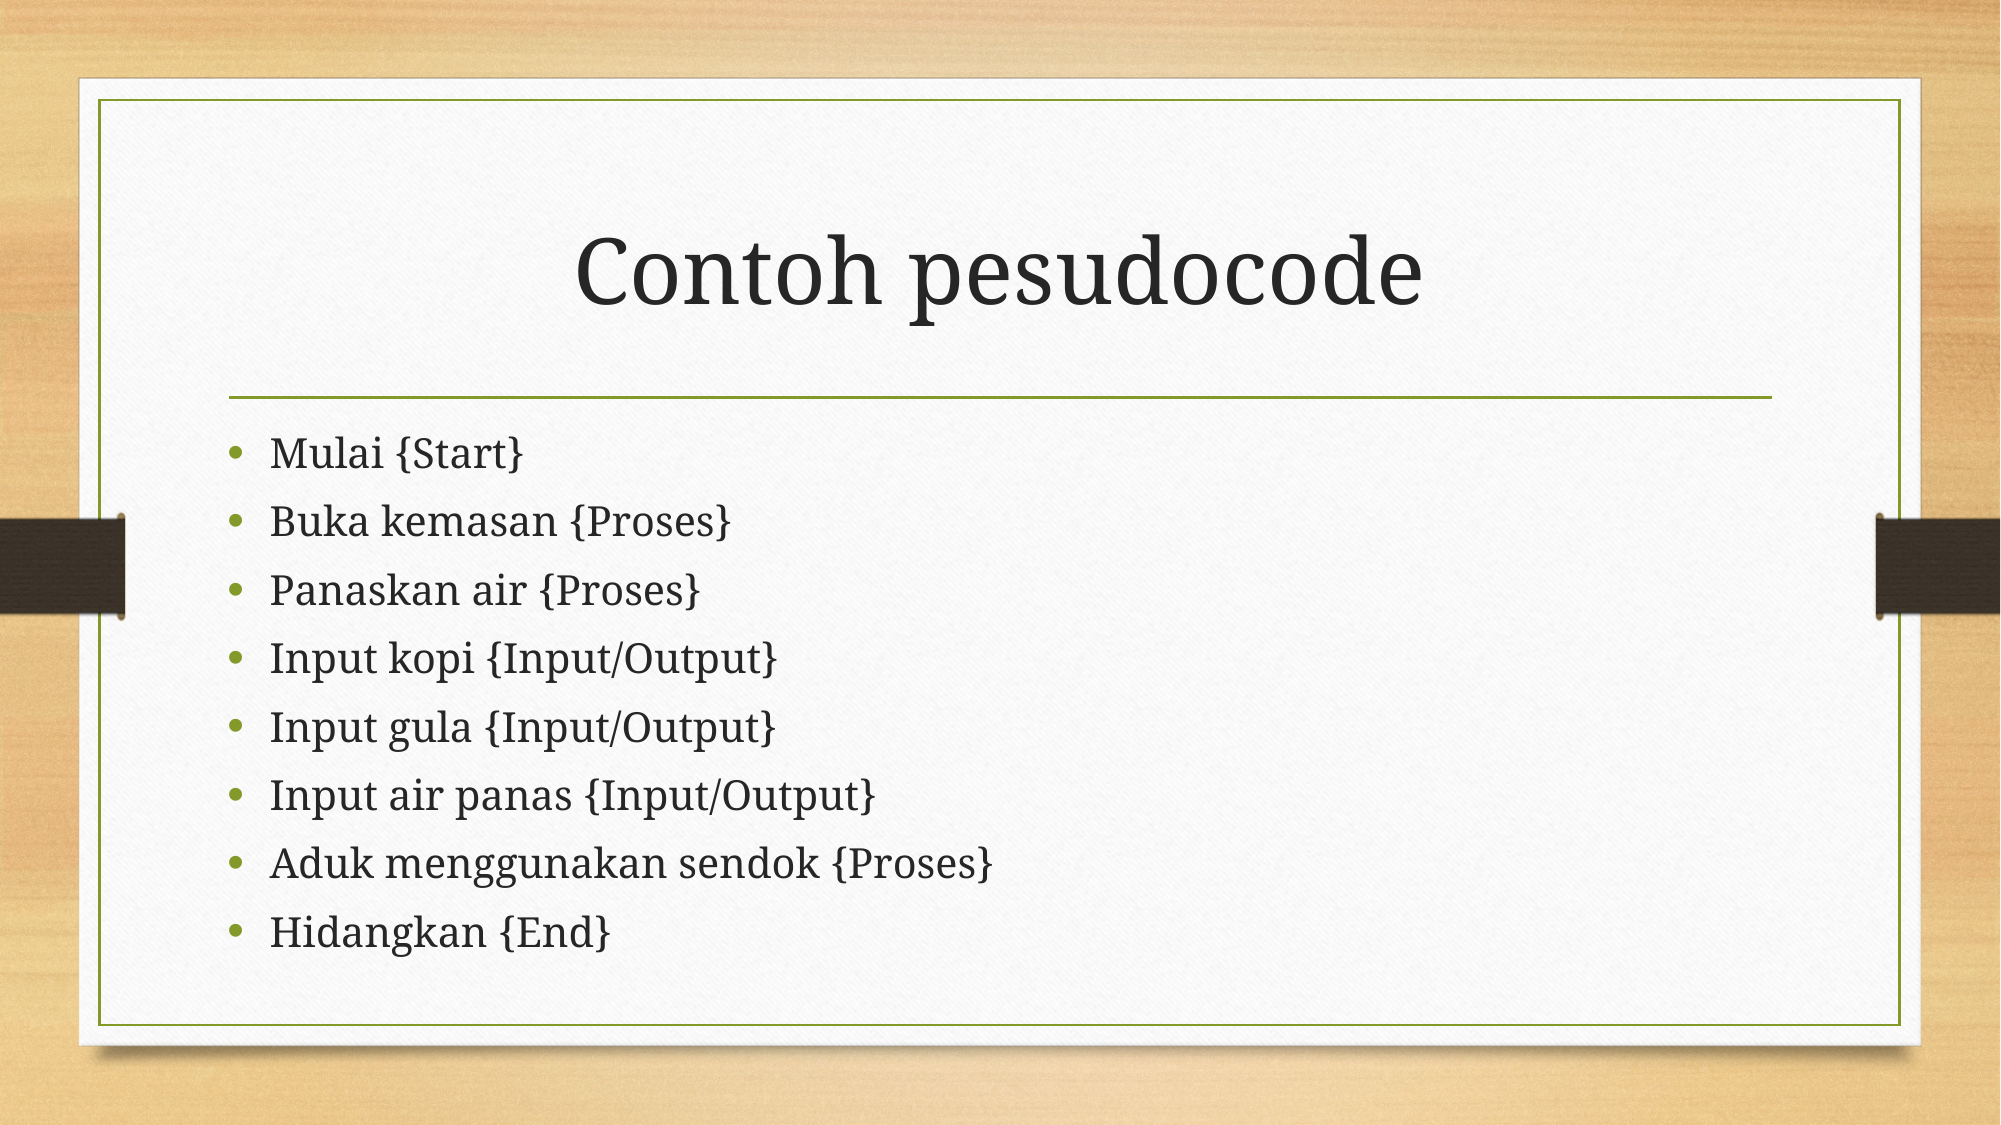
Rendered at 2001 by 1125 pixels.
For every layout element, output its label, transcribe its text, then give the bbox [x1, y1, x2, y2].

list Mulai {Start} Buka kemasan {Proses} Panaskan air {Proses} Input kopi {Input/Output} Input gula {Input/Output} Input air panas {Input/Output} Aduk menggunakan sendok {Proses} Hidangkan {End} [212, 419, 1788, 964]
picture [0, 0, 2001, 1125]
title Contoh pesudocode [212, 161, 1788, 375]
